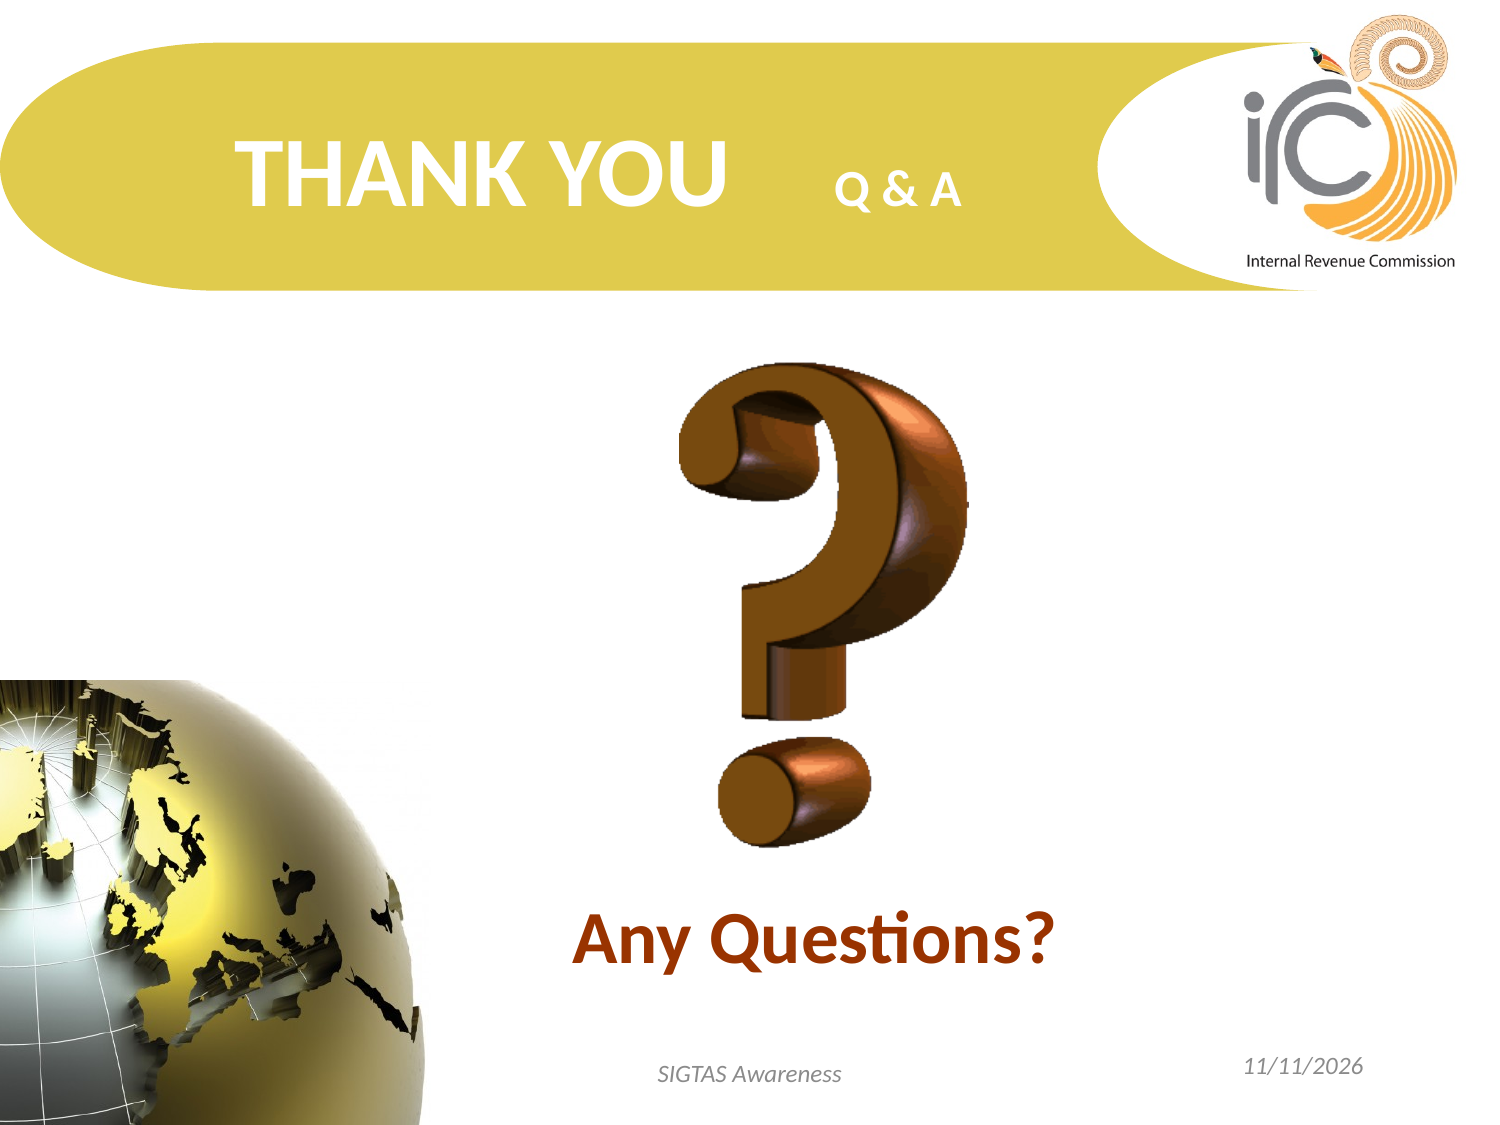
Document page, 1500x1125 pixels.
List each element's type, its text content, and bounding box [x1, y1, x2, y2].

text_box Any Questions? [466, 881, 1164, 987]
picture [1204, 0, 1500, 283]
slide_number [1128, 1035, 1478, 1095]
picture [678, 361, 969, 853]
picture [0, 680, 431, 1125]
text_box THANK YOU Q & A [0, 40, 1319, 293]
footer SIGTAS Awareness [512, 1042, 988, 1103]
